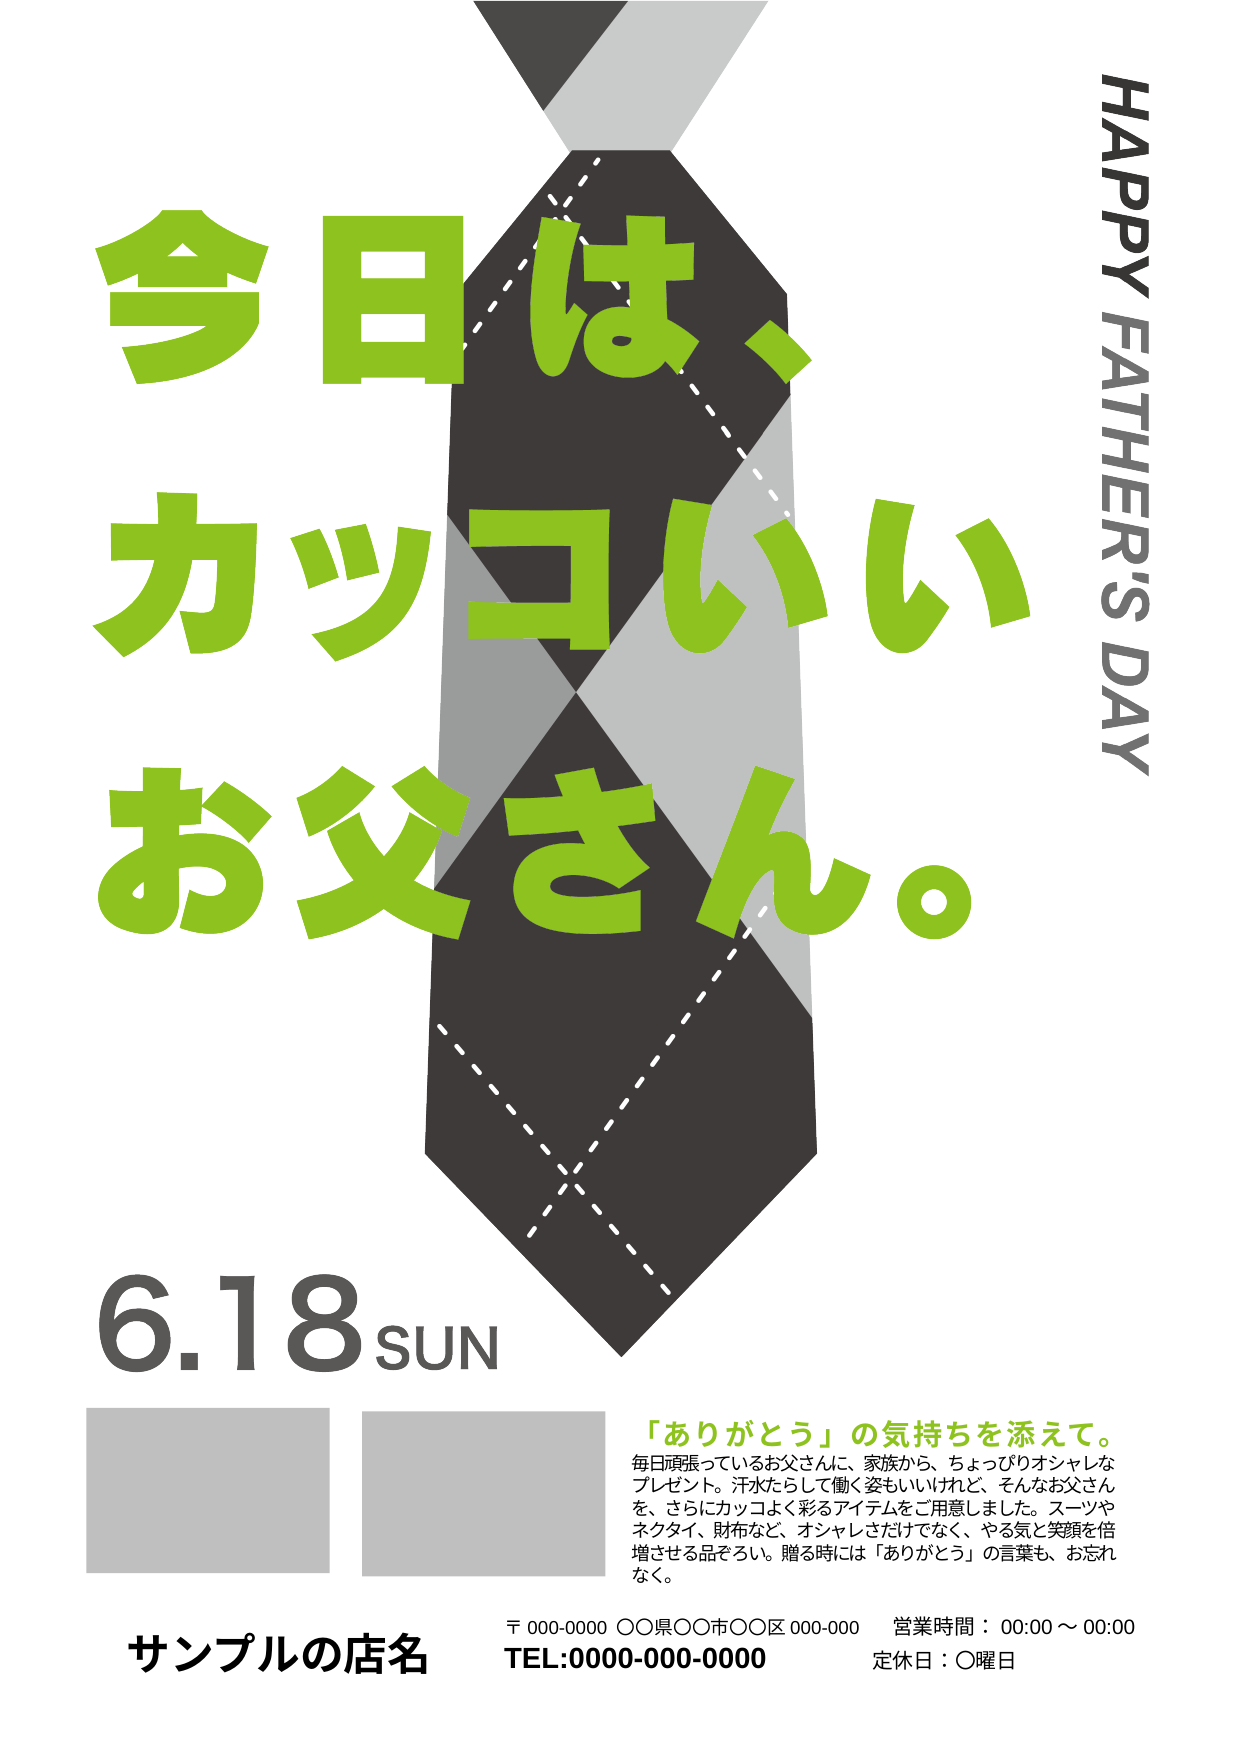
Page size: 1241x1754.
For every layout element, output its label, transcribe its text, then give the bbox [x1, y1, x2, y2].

text_box 〒000-0000 〇〇県〇〇市〇〇区000-000 営業時間：00:00～00:00 TEL:0000-000-0000 定休日：〇曜日 [489, 1604, 1236, 1682]
text_box [85, 1407, 331, 1574]
text_box サンプルの店名 [111, 1619, 548, 1687]
picture [1083, 56, 1167, 794]
picture [74, 0, 1048, 1390]
text_box [361, 1410, 606, 1578]
text_box 「ありがとう」の気持ちを添えて。 毎日頑張っているお父さんに、家族から、ちょっぴりオシャレなプレゼント。汗水たらして働く姿もいいけれど、そんなお父さんを、さらにカッコよく彩るアイテムをご用意しました。スーツやネクタイ、財布など、オシャレさだけでなく、やる気と笑顔を倍増させる品ぞろい。贈る時には「ありがとう」の言葉も、お忘れなく。 [616, 1398, 1134, 1594]
